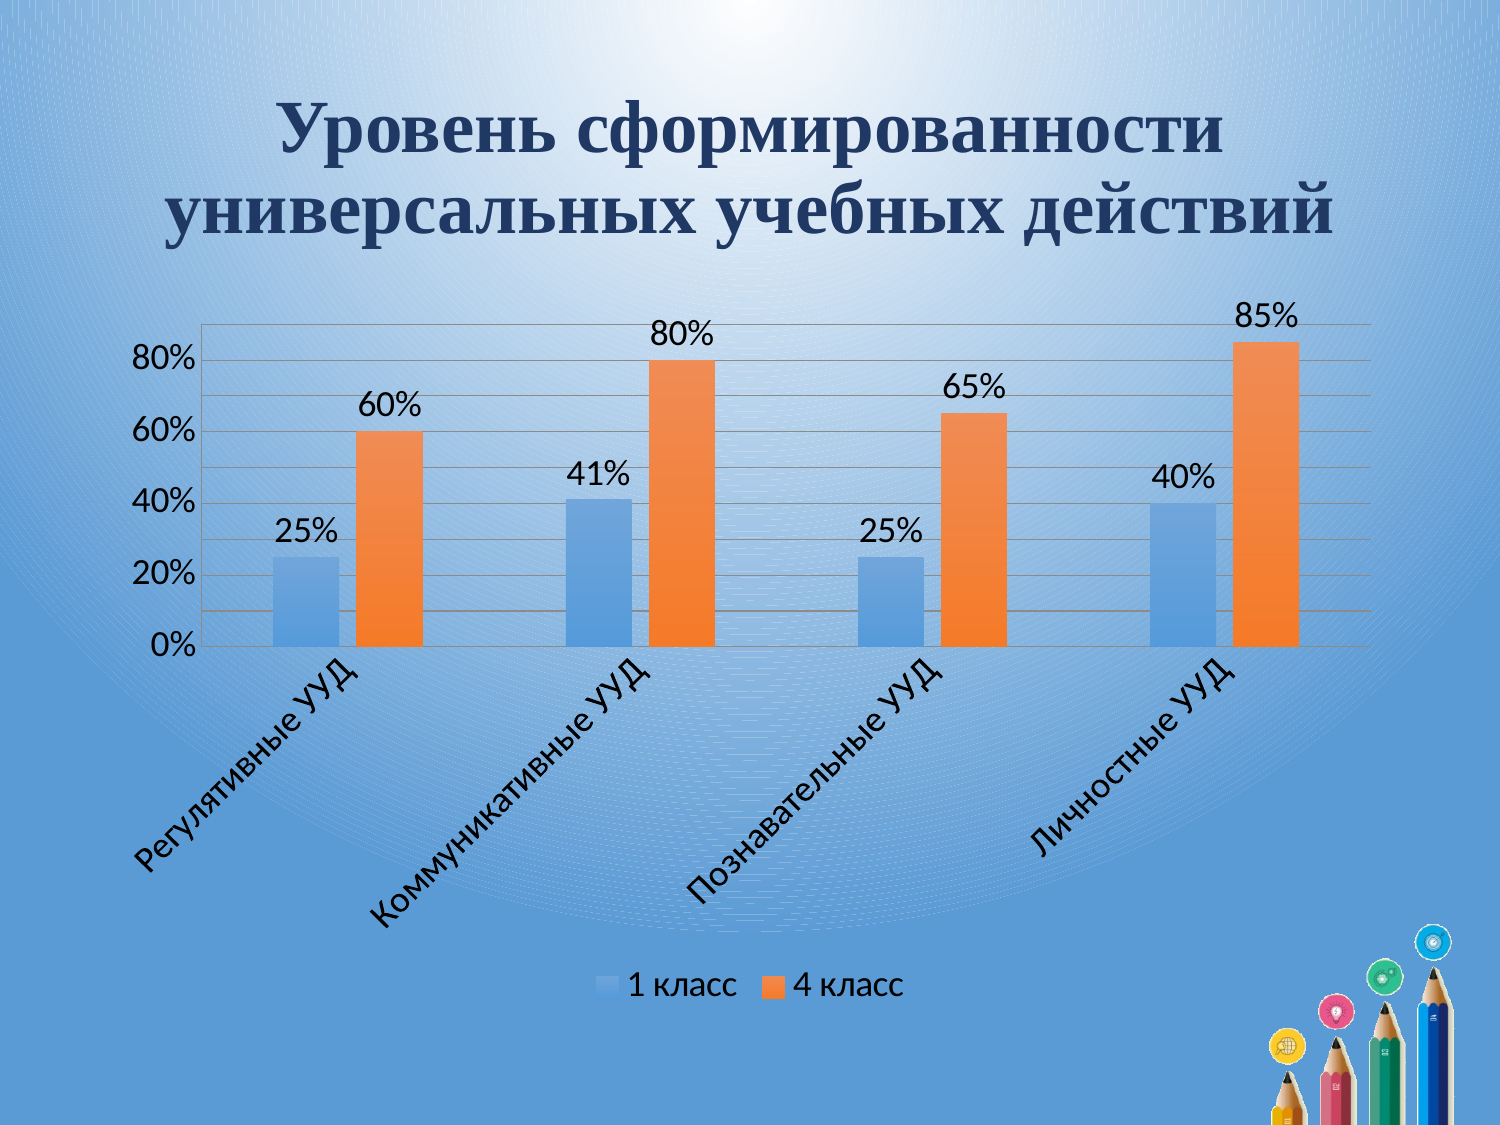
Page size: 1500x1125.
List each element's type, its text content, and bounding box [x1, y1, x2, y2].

picture [1262, 923, 1463, 1125]
chart [103, 299, 1397, 1014]
title Уровень сформированности универсальных учебных действий [103, 59, 1397, 278]
